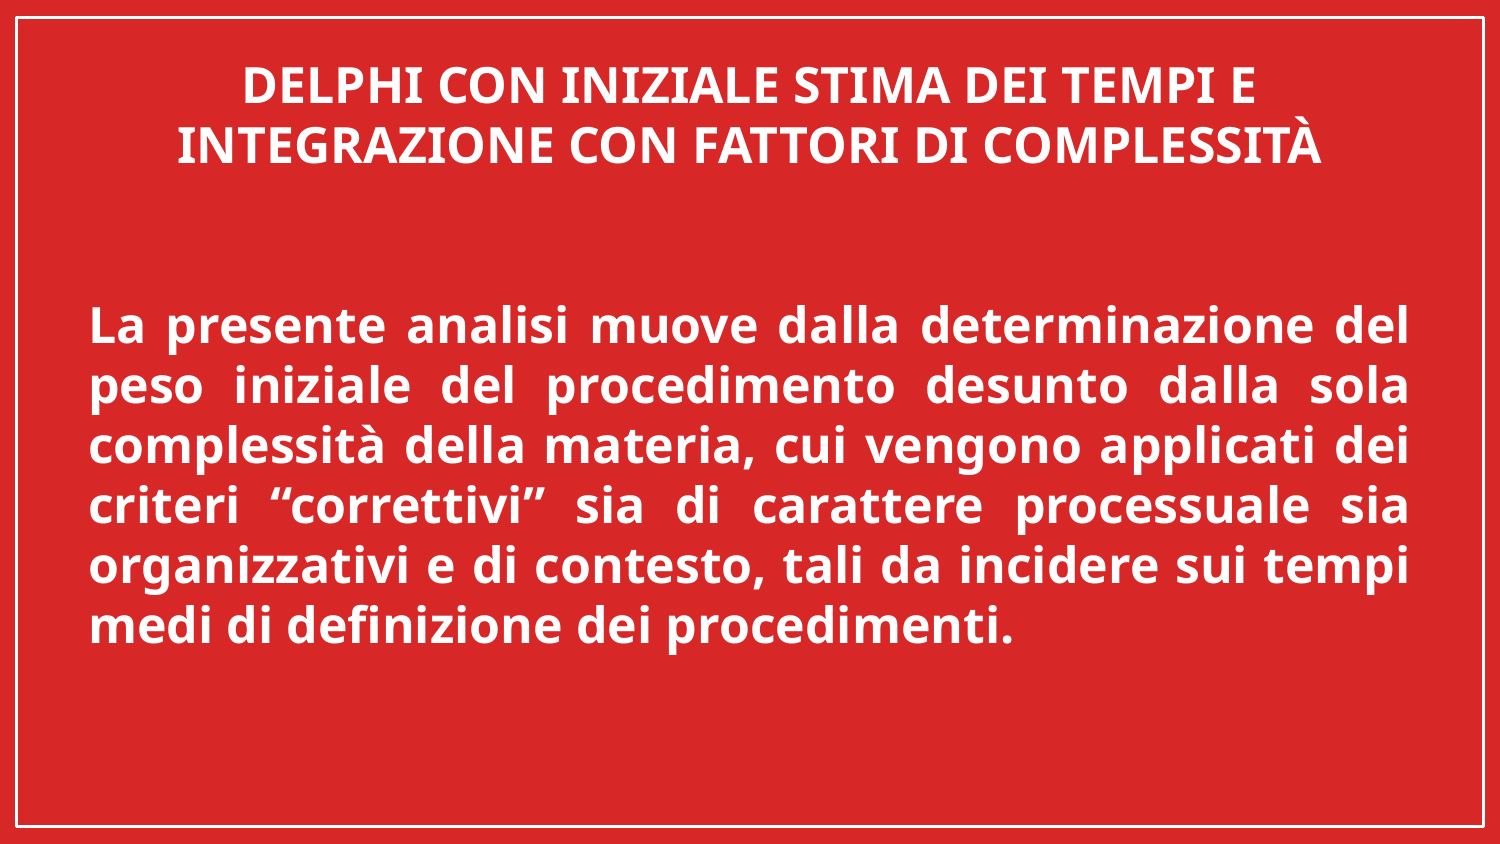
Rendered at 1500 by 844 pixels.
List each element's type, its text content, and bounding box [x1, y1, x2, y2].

text_box DELPHI CON INIZIALE STIMA DEI TEMPI E INTEGRAZIONE CON FATTORI DI COMPLESSITÀ La presente analisi muove dalla determinazione del peso iniziale del procedimento desunto dalla sola complessità della materia, cui vengono applicati dei criteri “correttivi” sia di carattere processuale sia organizzativi e di contesto, tali da incidere sui tempi medi di definizione dei procedimenti. [73, 38, 1427, 180]
